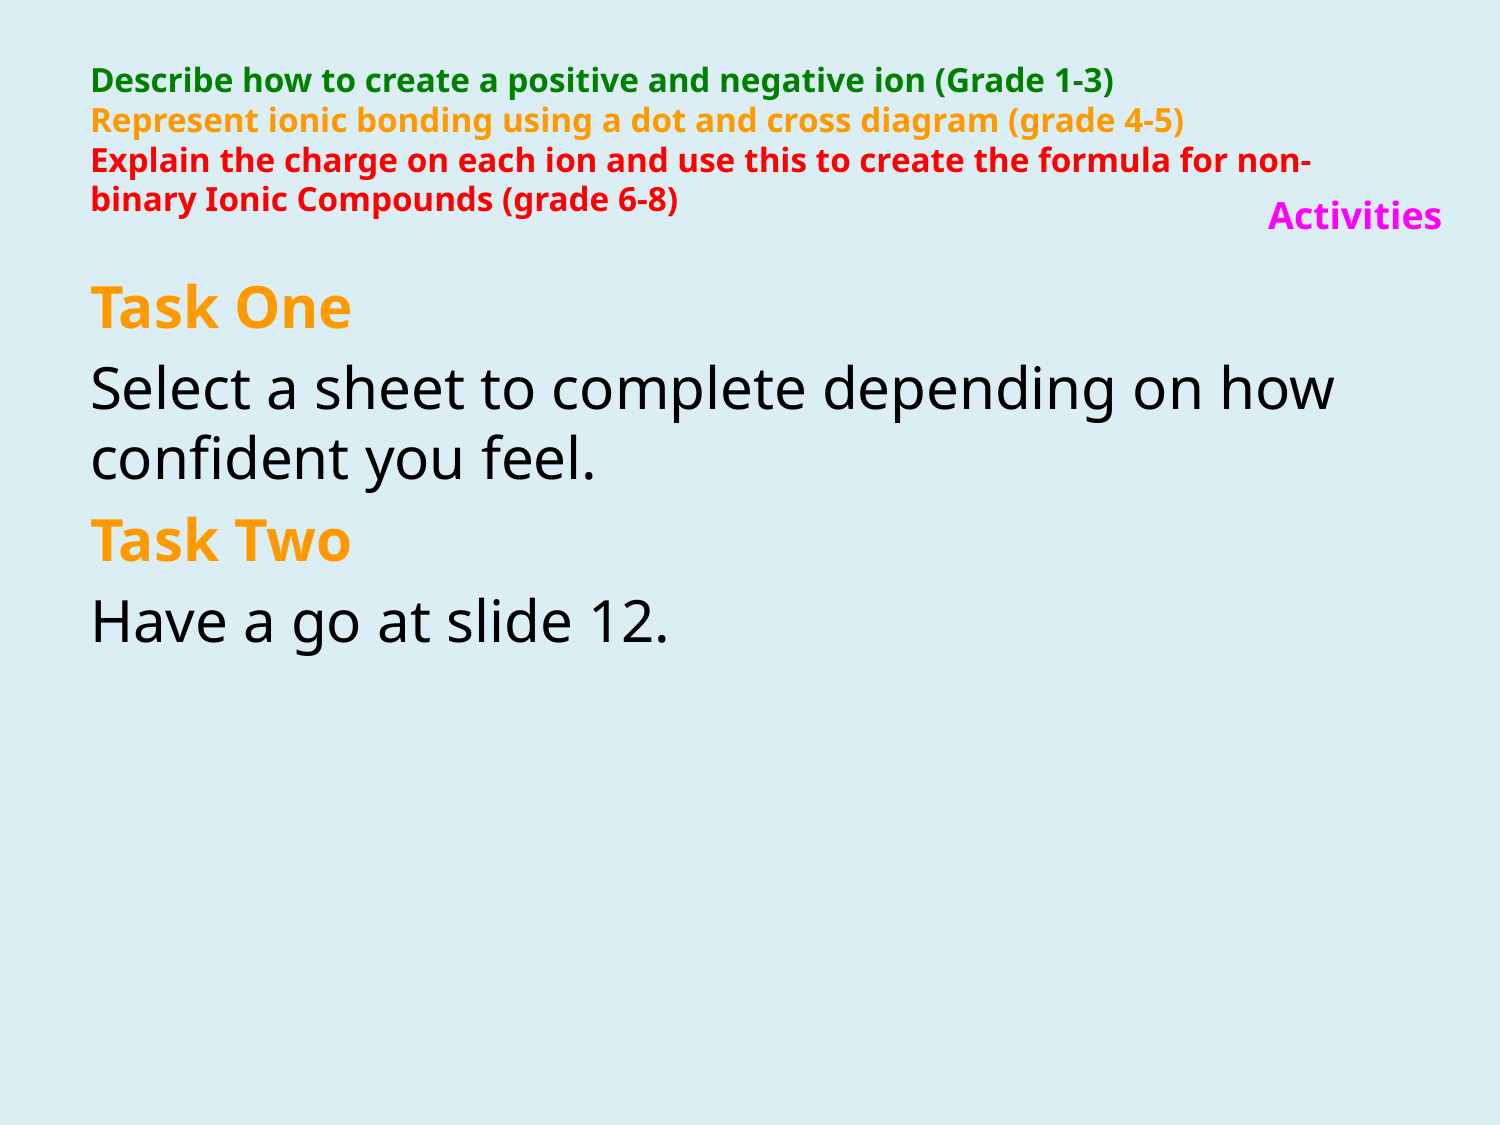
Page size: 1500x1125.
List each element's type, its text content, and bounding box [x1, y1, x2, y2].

title Describe how to create a positive and negative ion (Grade 1-3) Represent ionic bonding using a dot and cross diagram (grade 4-5) Explain the charge on each ion and use this to create the formula for non-binary Ionic Compounds (grade 6-8) [75, 45, 1425, 233]
text_box Activities [1253, 184, 1458, 245]
list Task One Select a sheet to complete depending on how confident you feel. Task Two Have a go at slide 12. [75, 262, 1425, 1005]
